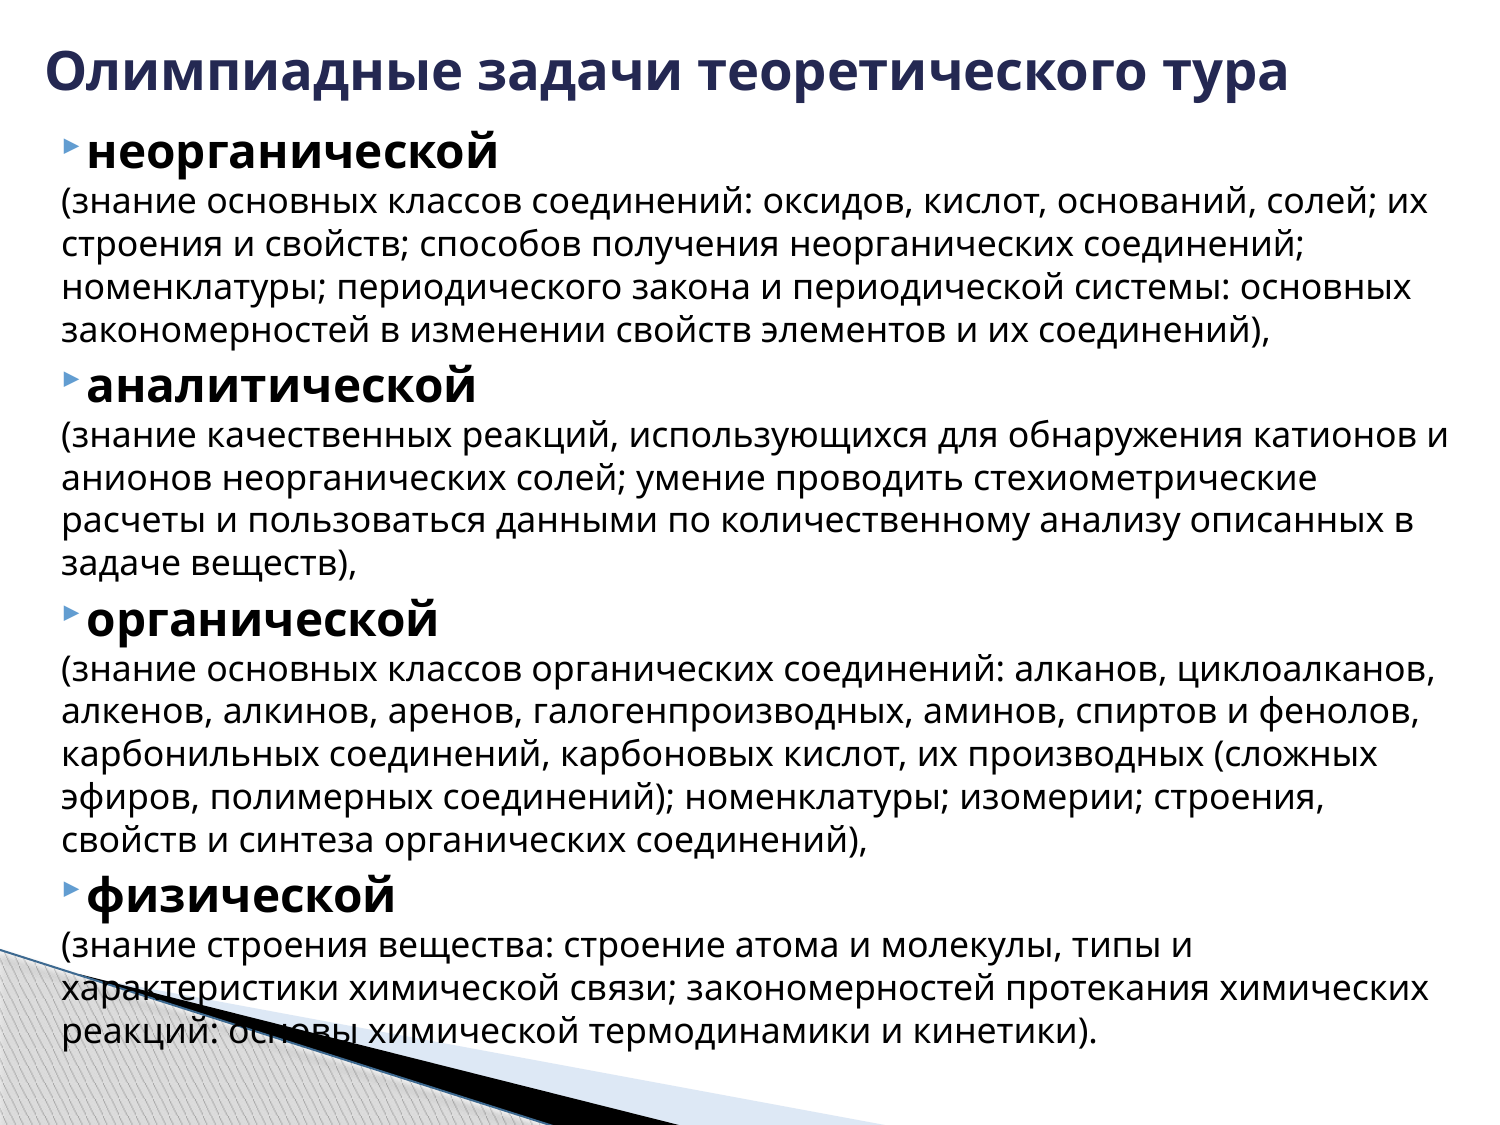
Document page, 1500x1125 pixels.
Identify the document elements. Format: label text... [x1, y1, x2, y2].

title Олимпиадные задачи теоретического тура [29, 4, 1447, 134]
list неорганической (знание основных классов соединений: оксидов, кислот, оснований, солей; их строения и свойств; способов получения неорганических соединений; номенклатуры; периодического закона и периодической системы: основных закономерностей в изменении свойств элементов и их соединений), аналитической (знание качественных реакций, использующихся для обнаружения катионов и анионов неорганических солей; умение проводить стехиометрические расчеты и пользоваться данными по количественному анализу описанных в задаче веществ), органической (знание основных классов органических соединений: алканов, циклоалканов, алкенов, алкинов, аренов, галогенпроизводных, аминов, спиртов и фенолов, карбонильных соединений, карбоновых кислот, их производных (сложных эфиров, полимерных соединений); номенклатуры; изомерии; строения, свойств и синтеза органических соединений), физической (знание строения вещества: строение атома и молекулы, типы и характеристики химической связи; закономерностей протекания химических реакций: основы химической термодинамики и кинетики). [29, 113, 1486, 1071]
